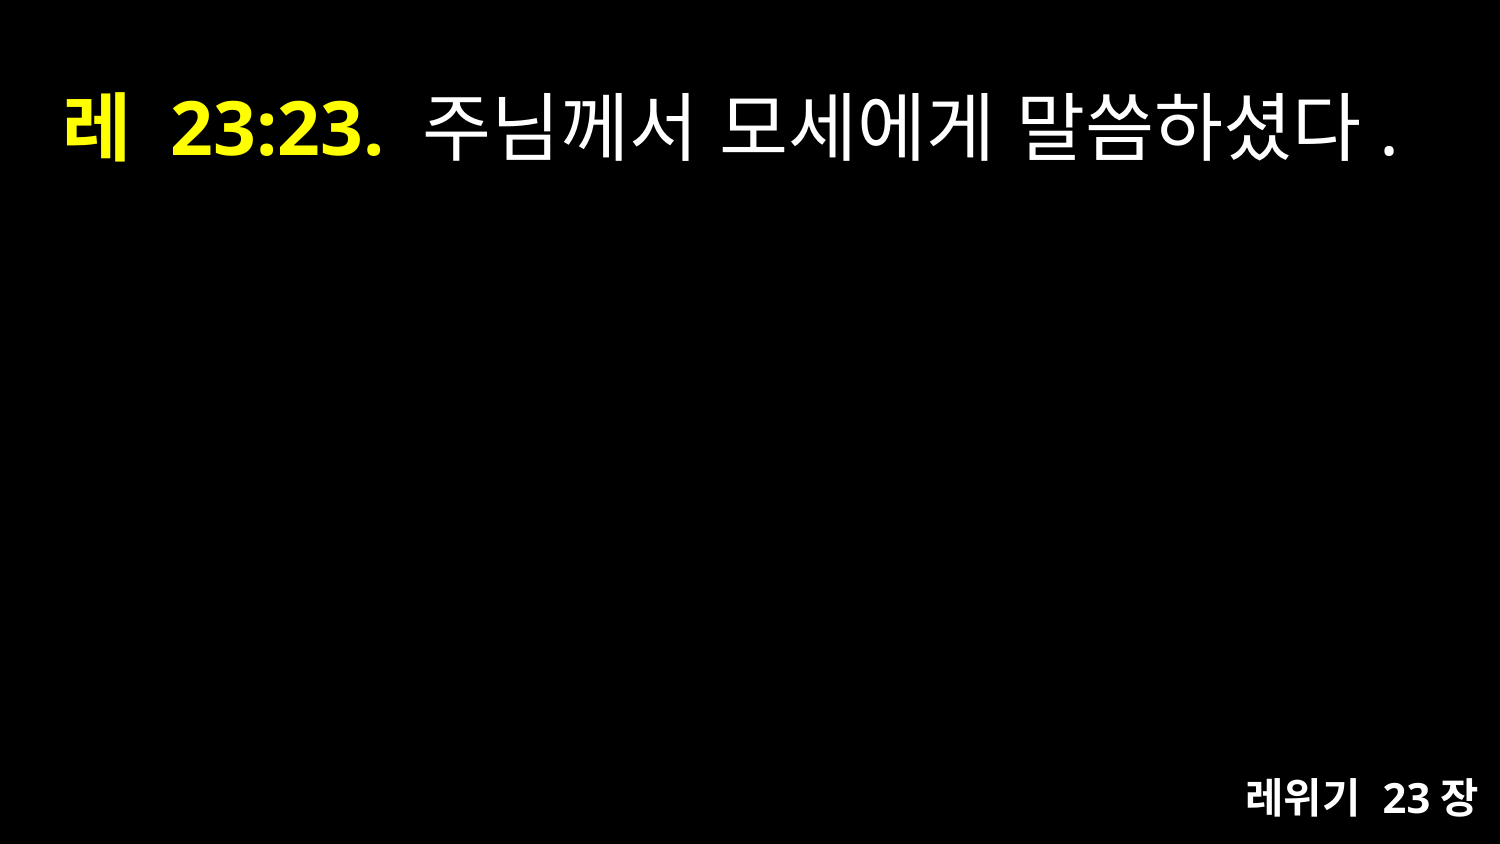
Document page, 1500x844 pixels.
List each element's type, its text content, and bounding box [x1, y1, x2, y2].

subtitle 레위기 23장 [916, 770, 1500, 844]
title 레 23:23. 주님께서 모세에게 말씀하셨다. [0, 0, 1500, 844]
